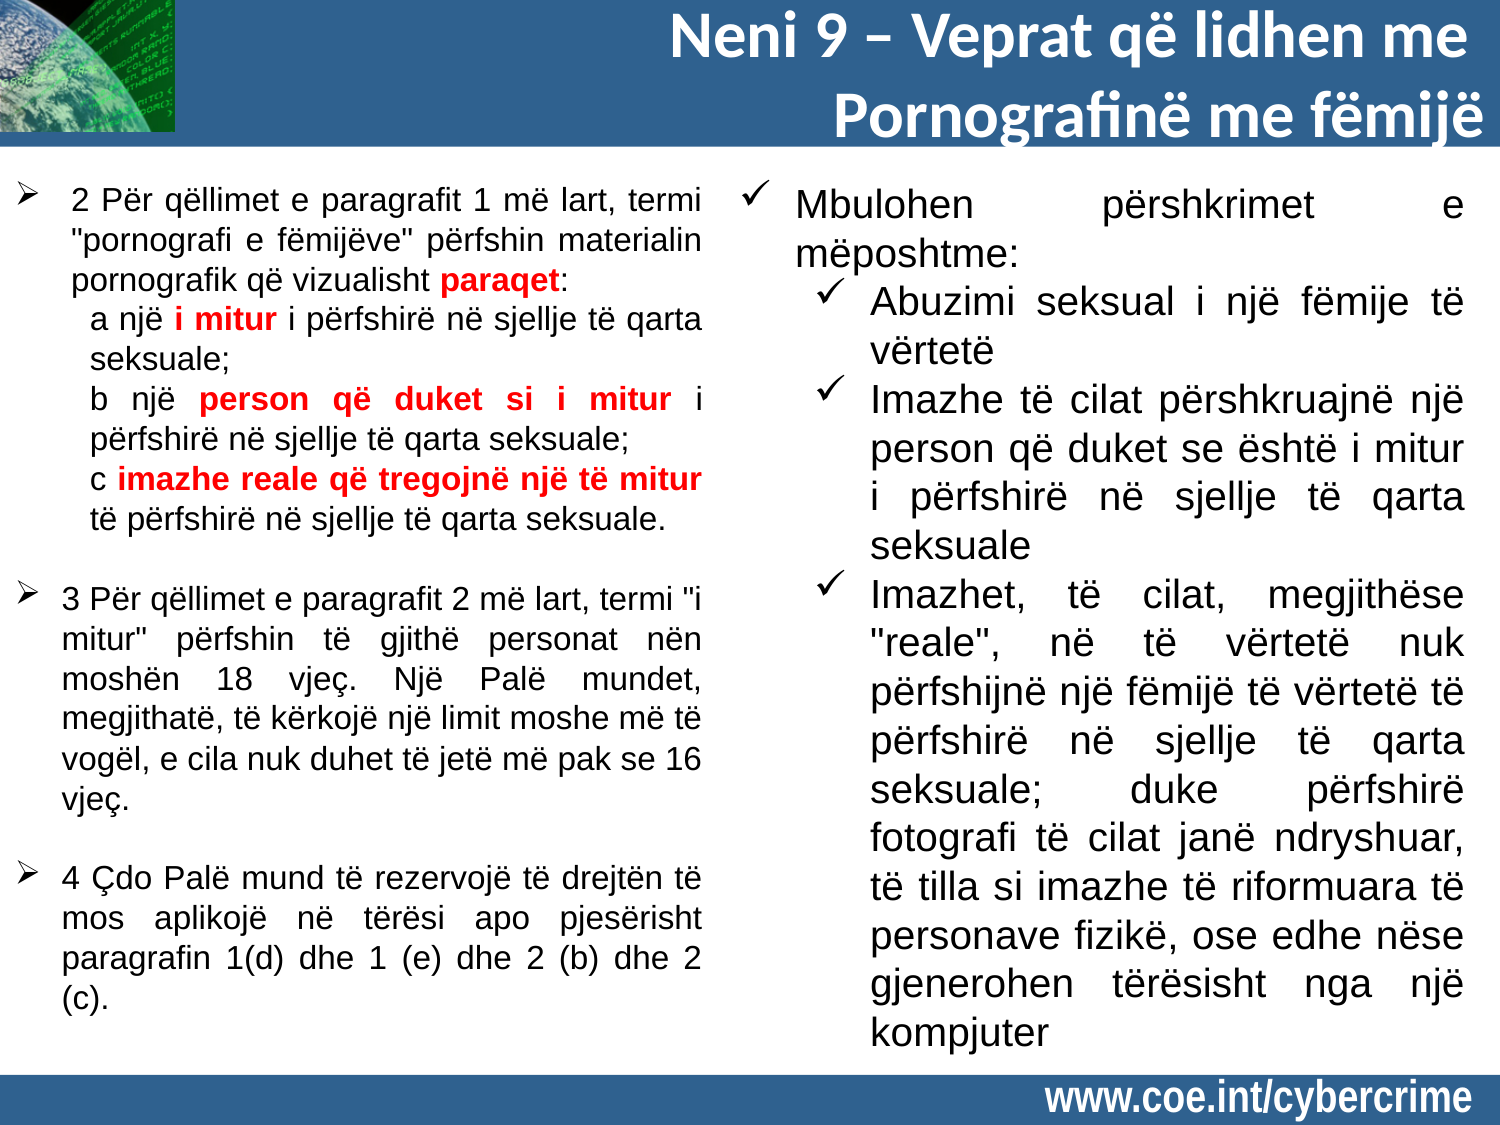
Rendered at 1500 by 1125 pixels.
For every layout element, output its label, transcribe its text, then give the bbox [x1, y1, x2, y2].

text_box 2 Për qëllimet e paragrafit 1 më lart, termi "pornografi e fëmijëve" përfshin materialin pornografik që vizualisht paraqet: a një i mitur i përfshirë në sjellje të qarta seksuale; b një person që duket si i mitur i përfshirë në sjellje të qarta seksuale; c imazhe reale që tregojnë një të mitur të përfshirë në sjellje të qarta seksuale. 3 Për qëllimet e paragrafit 2 më lart, termi "i mitur" përfshin të gjithë personat nën moshën 18 vjeç. Një Palë mundet, megjithatë, të kërkojë një limit moshe më të vogël, e cila nuk duhet të jetë më pak se 16 vjeç. 4 Çdo Palë mund të rezervojë të drejtën të mos aplikojë në tërësi apo pjesërisht paragrafin 1(d) dhe 1 (e) dhe 2 (b) dhe 2 (c). [0, 170, 718, 1024]
picture [0, 0, 175, 132]
text_box Mbulohen përshkrimet e mëposhtme: Abuzimi seksual i një fëmije të vërtetë Imazhe të cilat përshkruajnë një person që duket se është i mitur i përfshirë në sjellje të qarta seksuale Imazhet, të cilat, megjithëse "reale", në të vërtetë nuk përfshijnë një fëmijë të vërtetë të përfshirë në sjellje të qarta seksuale; duke përfshirë fotografi të cilat janë ndryshuar, të tilla si imazhe të riformuara të personave fizikë, ose edhe nëse gjenerohen tërësisht nga një kompjuter [724, 170, 1480, 1063]
text_box [0, 1073, 1030, 1125]
text_box Neni 9 – Veprat që lidhen me Pornografinë me fëmijë [0, 0, 1500, 149]
text_box www.coe.int/cybercrime [1030, 1059, 1500, 1125]
